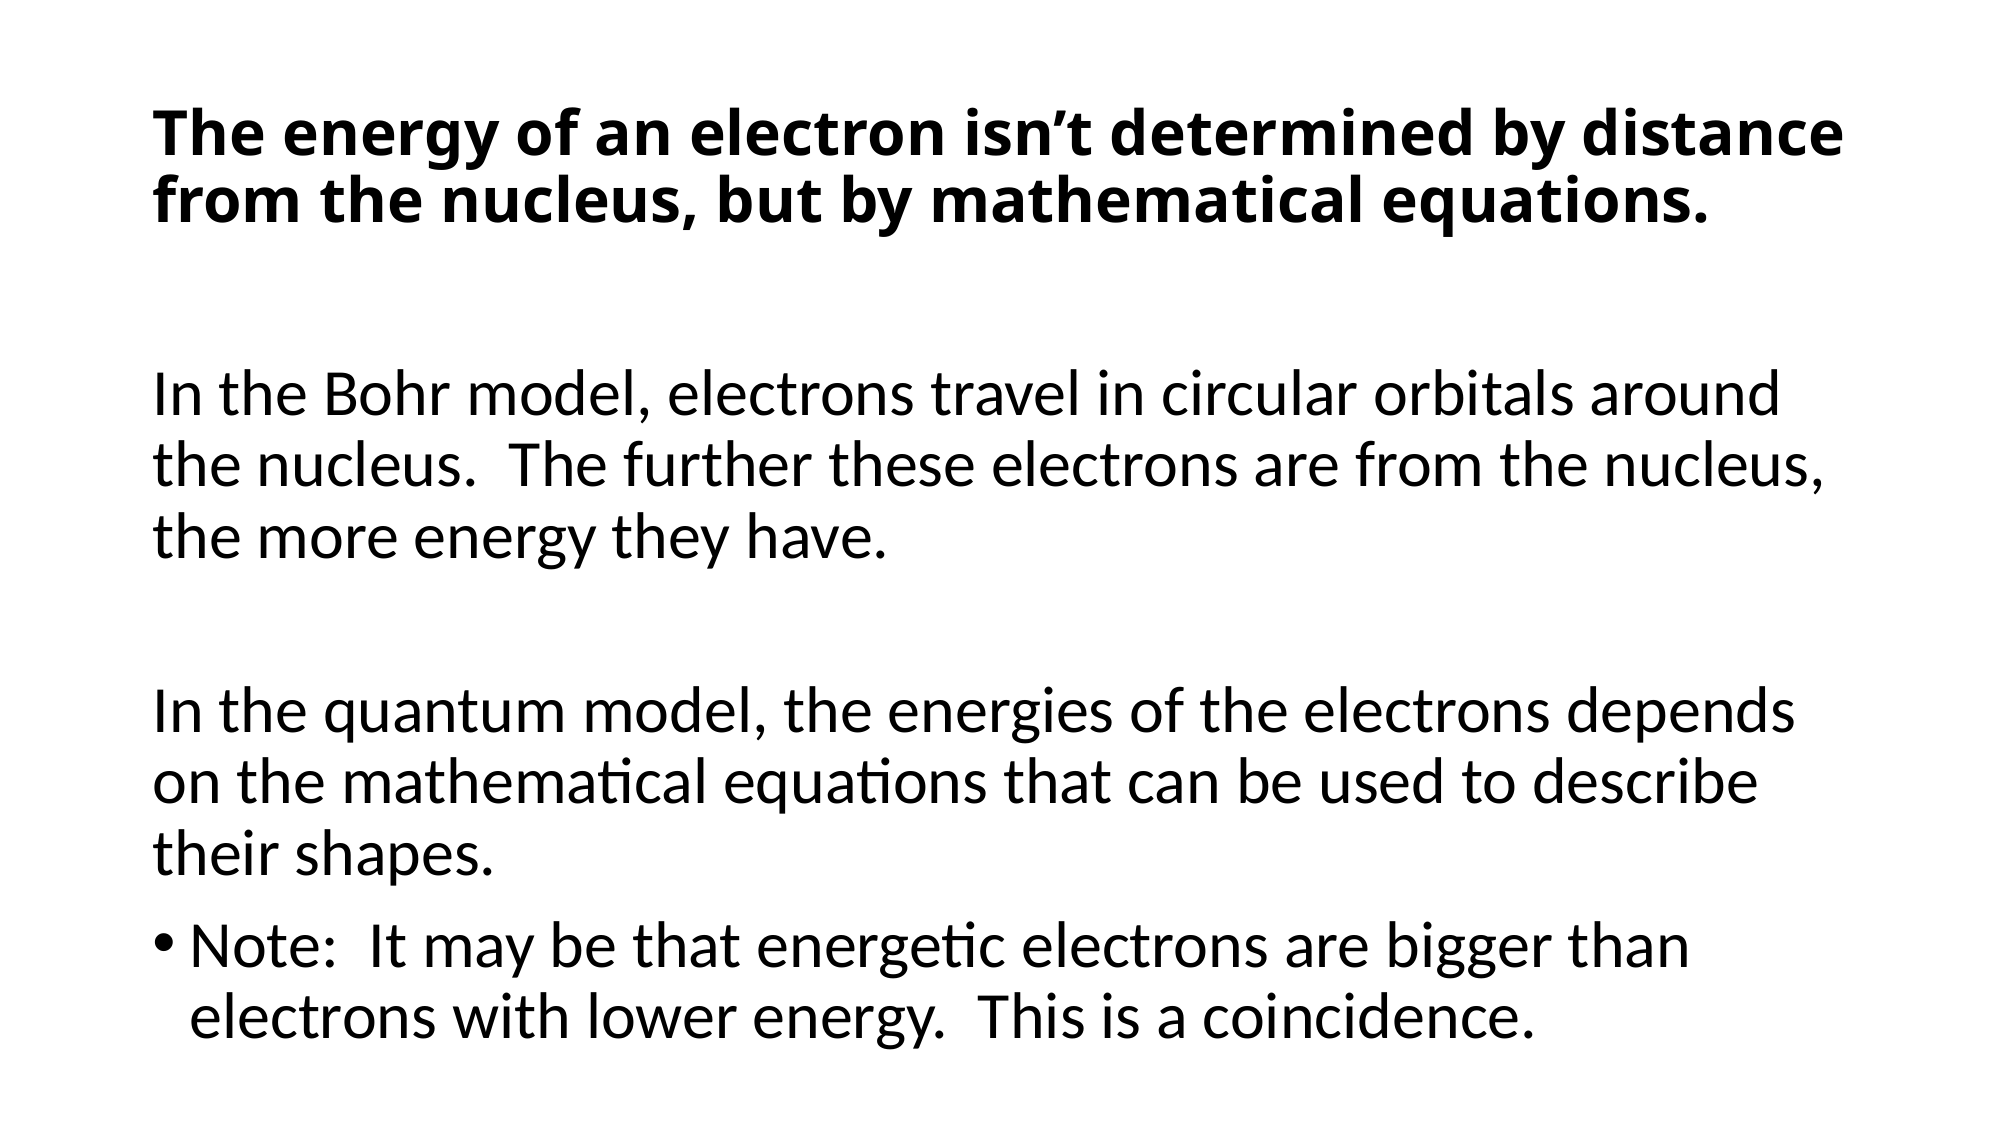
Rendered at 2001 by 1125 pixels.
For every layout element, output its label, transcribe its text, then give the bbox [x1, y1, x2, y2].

title The energy of an electron isn’t determined by distance from the nucleus, but by mathematical equations. [137, 59, 1863, 278]
list In the Bohr model, electrons travel in circular orbitals around the nucleus. The further these electrons are from the nucleus, the more energy they have. In the quantum model, the energies of the electrons depends on the mathematical equations that can be used to describe their shapes. Note: It may be that energetic electrons are bigger than electrons with lower energy. This is a coincidence. [137, 351, 1863, 1066]
